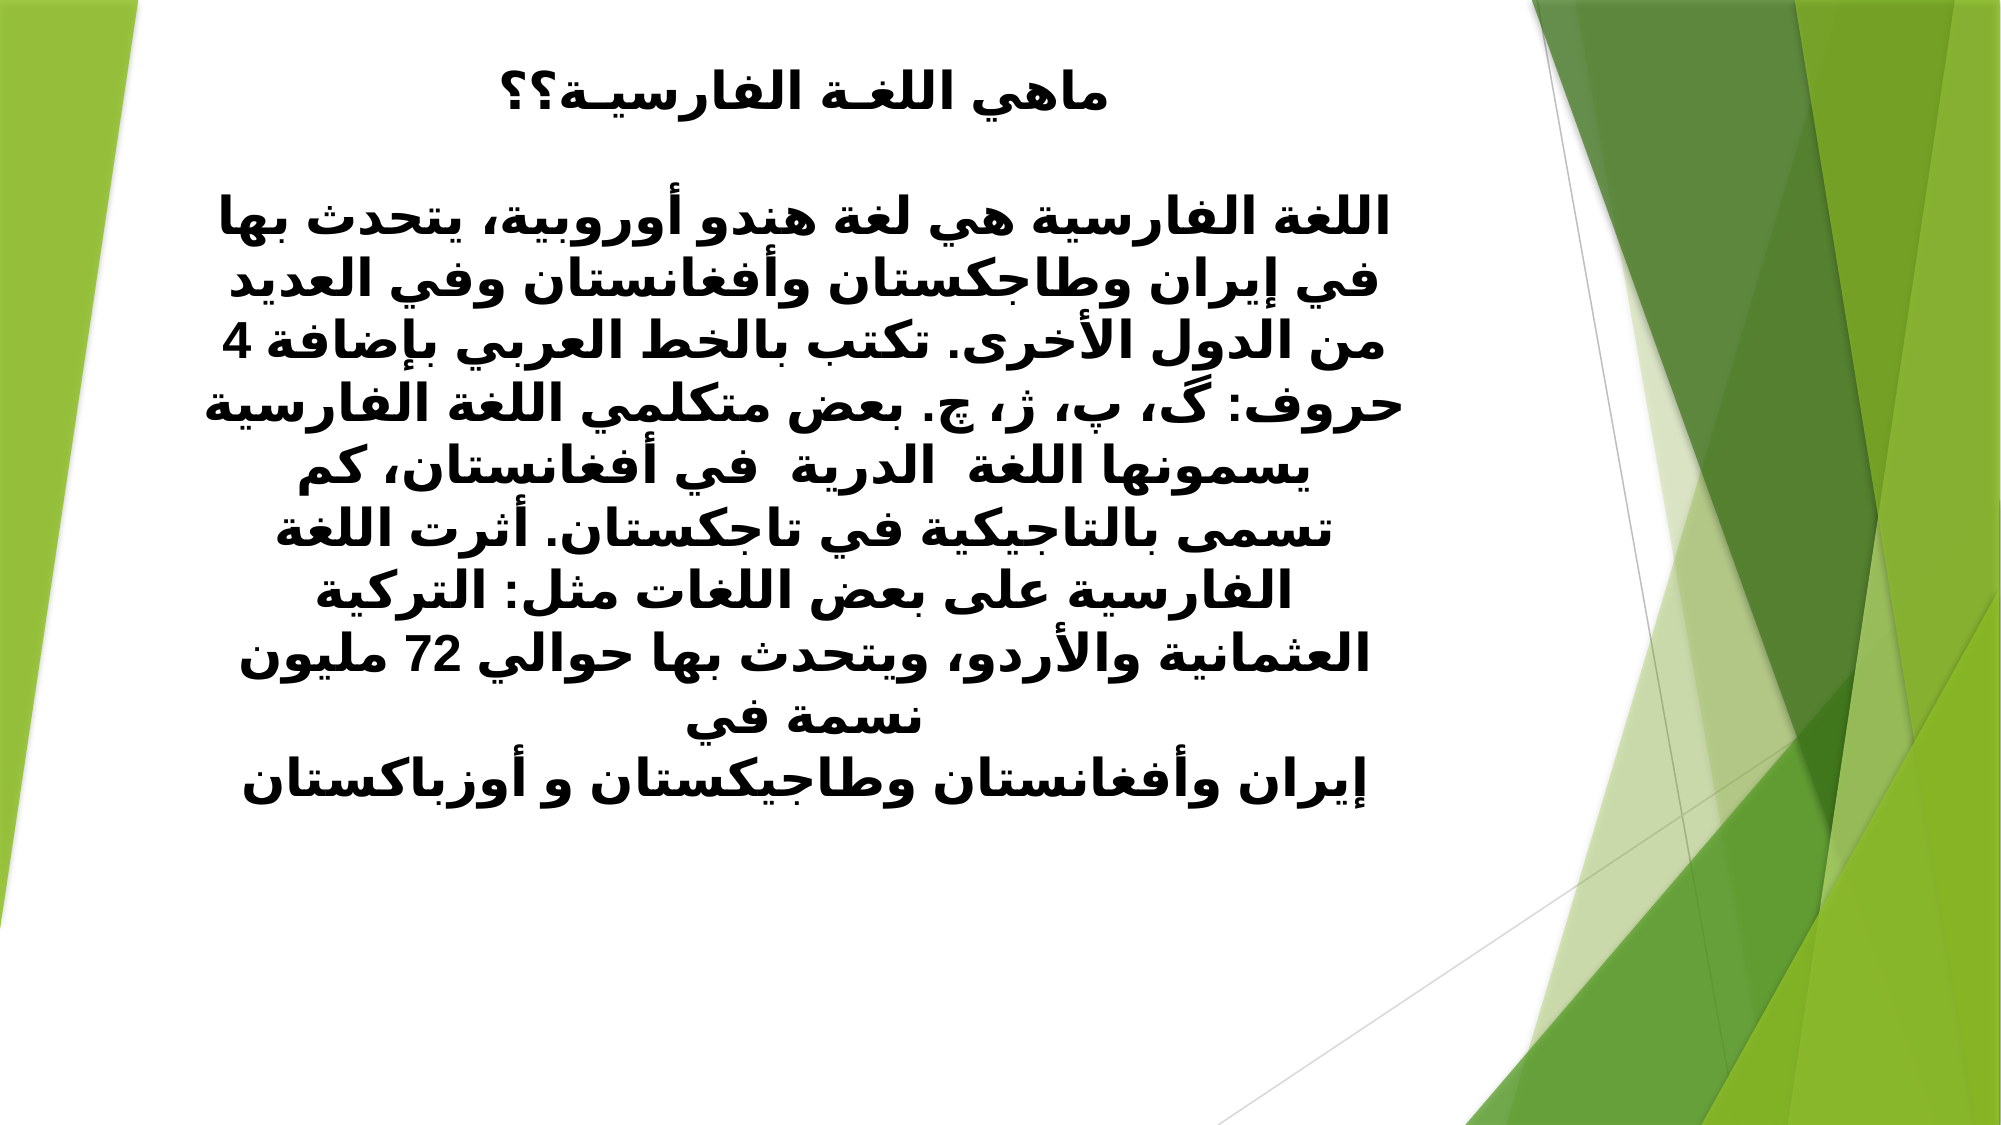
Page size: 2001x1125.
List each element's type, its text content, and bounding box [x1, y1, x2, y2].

text_box ماهي اللغـة الفارسيـة؟؟ اللغة الفارسية هي لغة هندو أوروبية، يتحدث بها في إيران وطاجكستان وأفغانستان وفي العديد من الدول الأخرى. تكتب بالخط العربي بإضافة 4 حروف: گ، پ، ژ، چ. بعض متكلمي اللغة الفارسية يسمونها اللغة الدرية في أفغانستان، كم تسمى بالتاجيكية في تاجكستان. أثرت اللغة الفارسية على بعض اللغات مثل: التركية العثمانية والأردو، ويتحدث بها حوالي 72 مليون نسمة في إيران وأفغانستان وطاجيكستان و أوزباكستان [173, 49, 1437, 815]
text_box [999, 0, 1159, 147]
